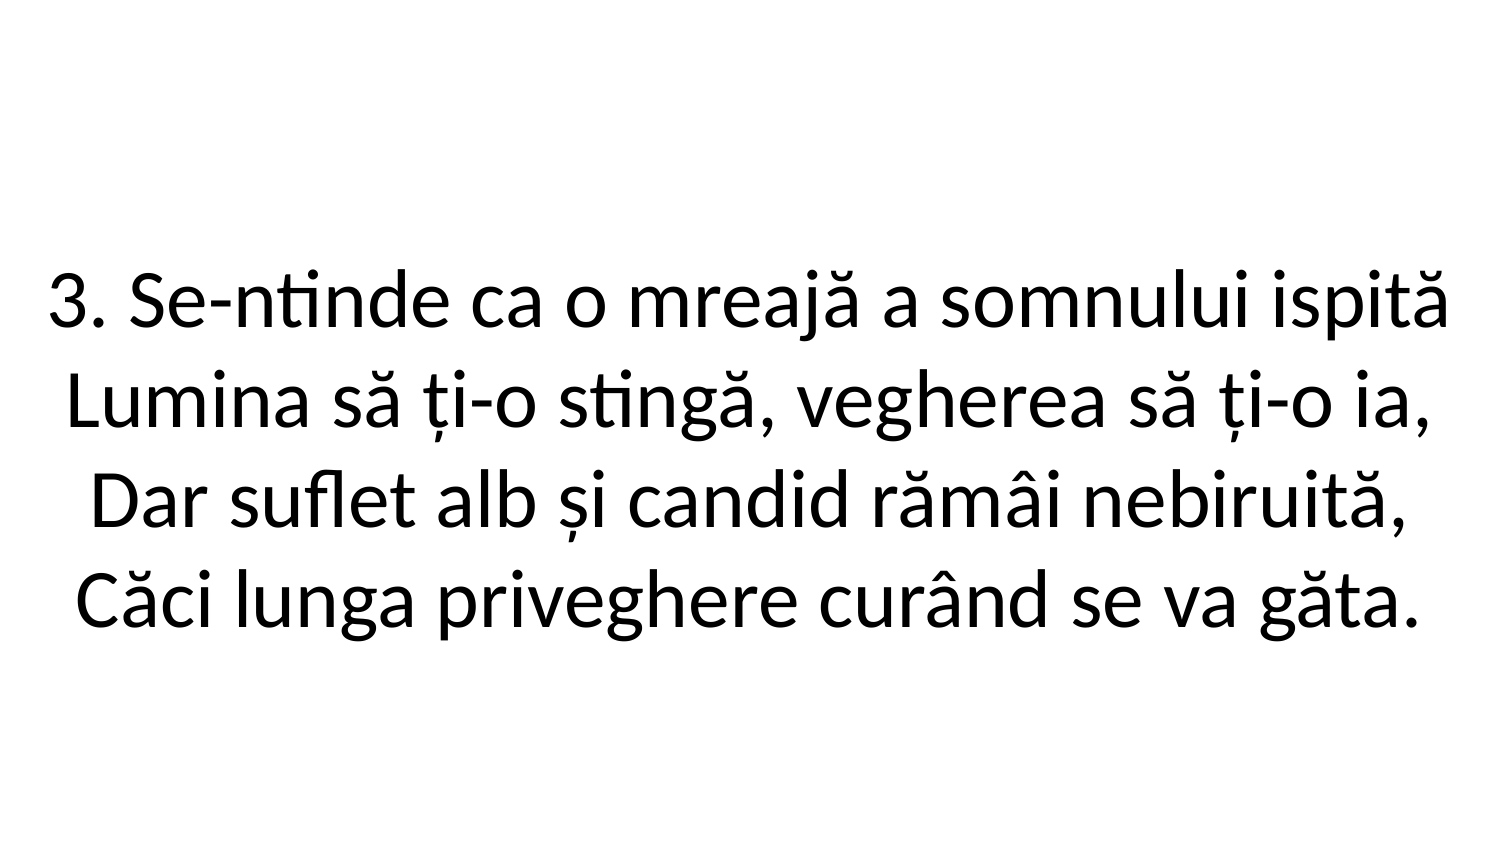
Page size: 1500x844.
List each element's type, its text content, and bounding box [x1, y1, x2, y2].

text_box 3. Se-ntinde ca o mreajă a somnului ispită Lumina să ți-o stingă, vegherea să ți-o ia, Dar suflet alb și candid rămâi nebiruită, Căci lunga priveghere curând se va găta. [32, 192, 1468, 652]
